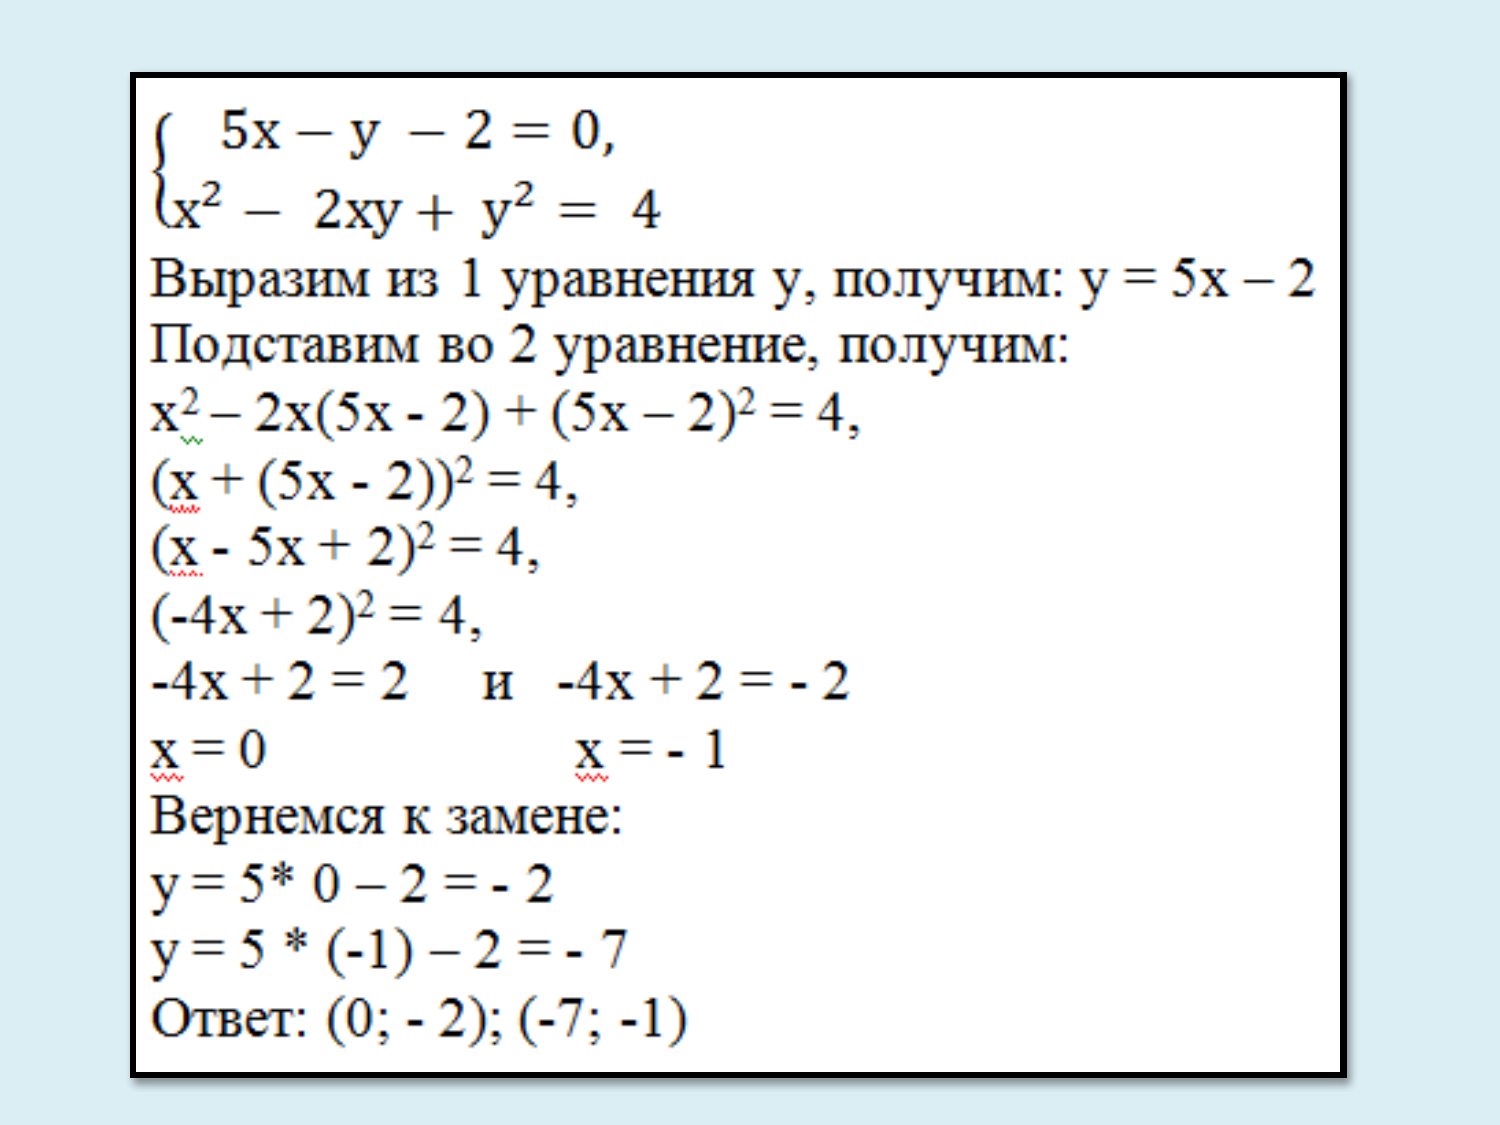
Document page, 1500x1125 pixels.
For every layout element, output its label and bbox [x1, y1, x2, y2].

picture [135, 77, 1341, 1073]
